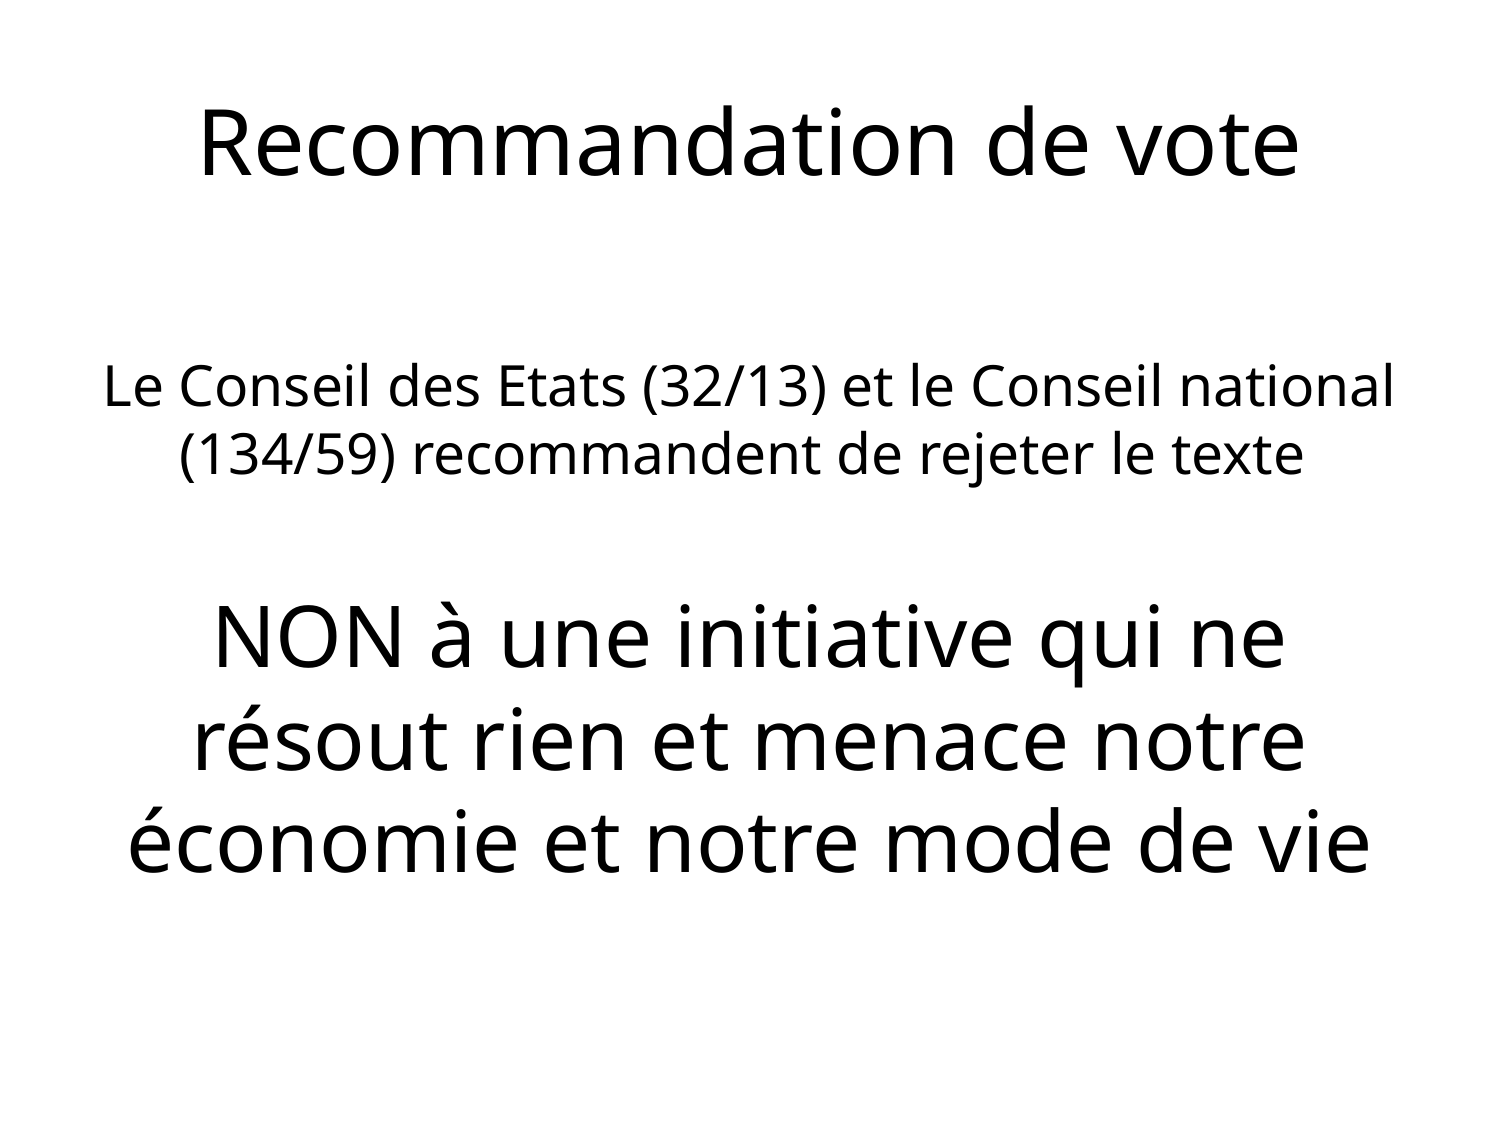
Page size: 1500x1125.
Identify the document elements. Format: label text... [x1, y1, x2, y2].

title Recommandation de vote [75, 45, 1425, 233]
list Le Conseil des Etats (32/13) et le Conseil national (134/59) recommandent de rejeter le texte NON à une initiative qui ne résout rien et menace notre économie et notre mode de vie [75, 262, 1425, 1005]
